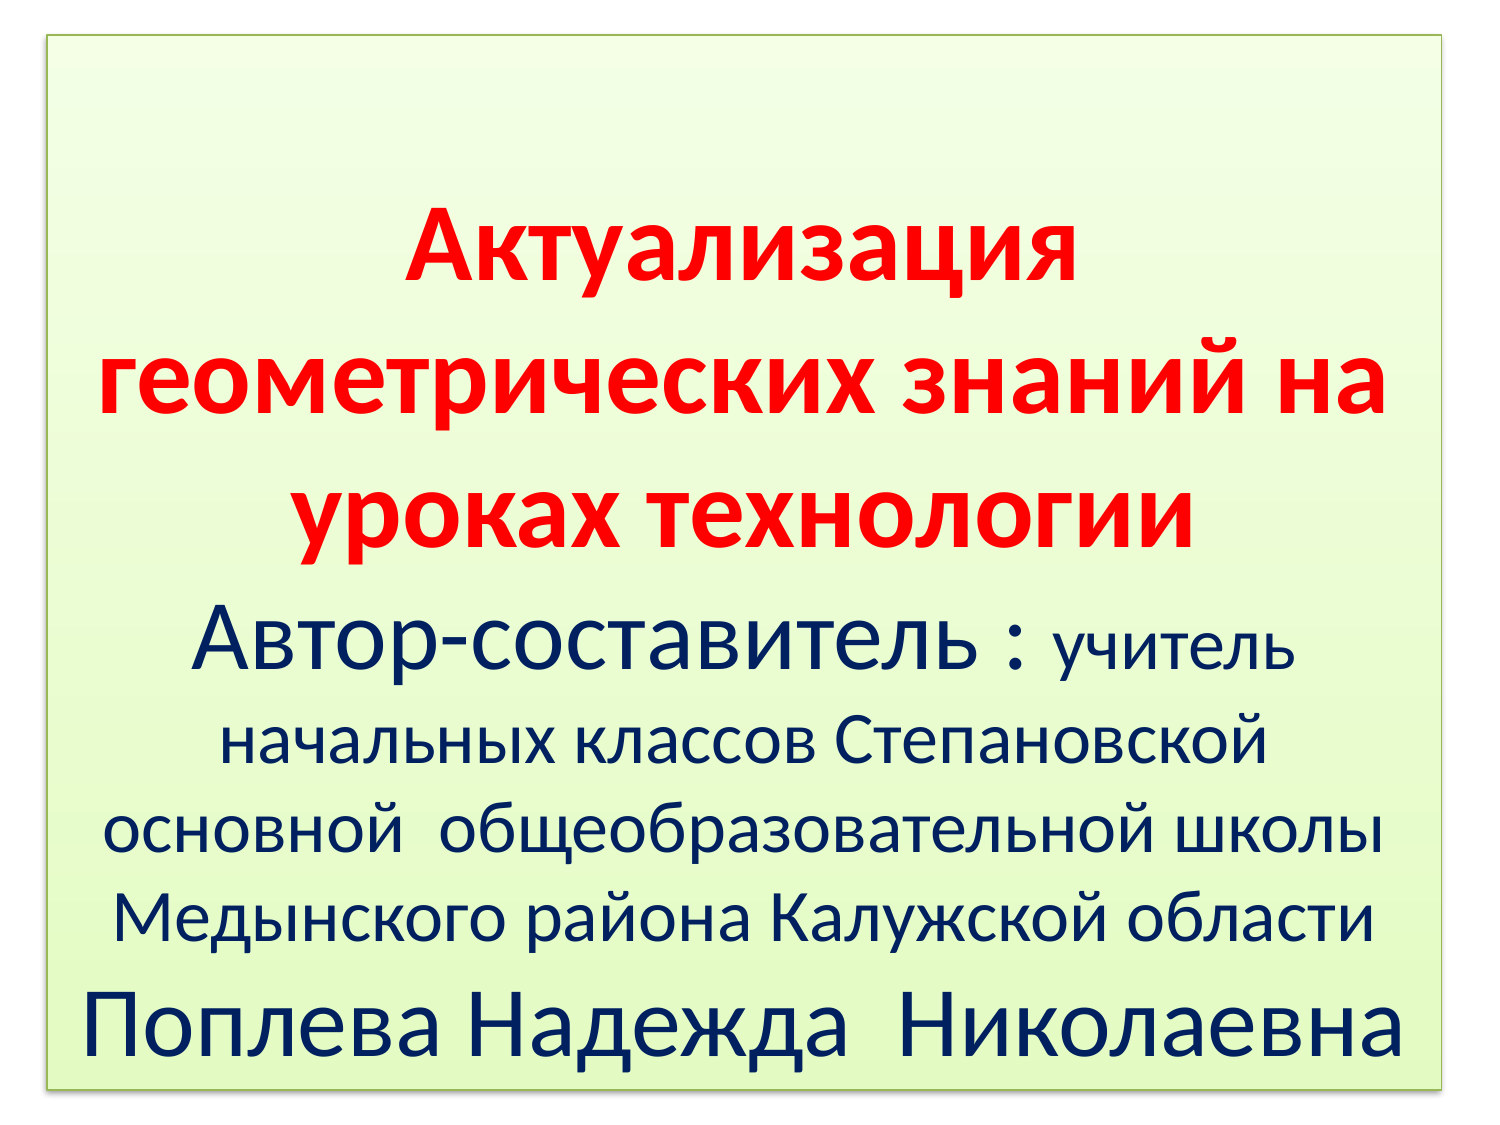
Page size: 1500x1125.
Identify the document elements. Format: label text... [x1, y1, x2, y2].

title Актуализация геометрических знаний на уроках технологии Автор-составитель : учитель начальных классов Степановской основной общеобразовательной школы Медынского района Калужской области Поплева Надежда Николаевна [46, 34, 1442, 1091]
